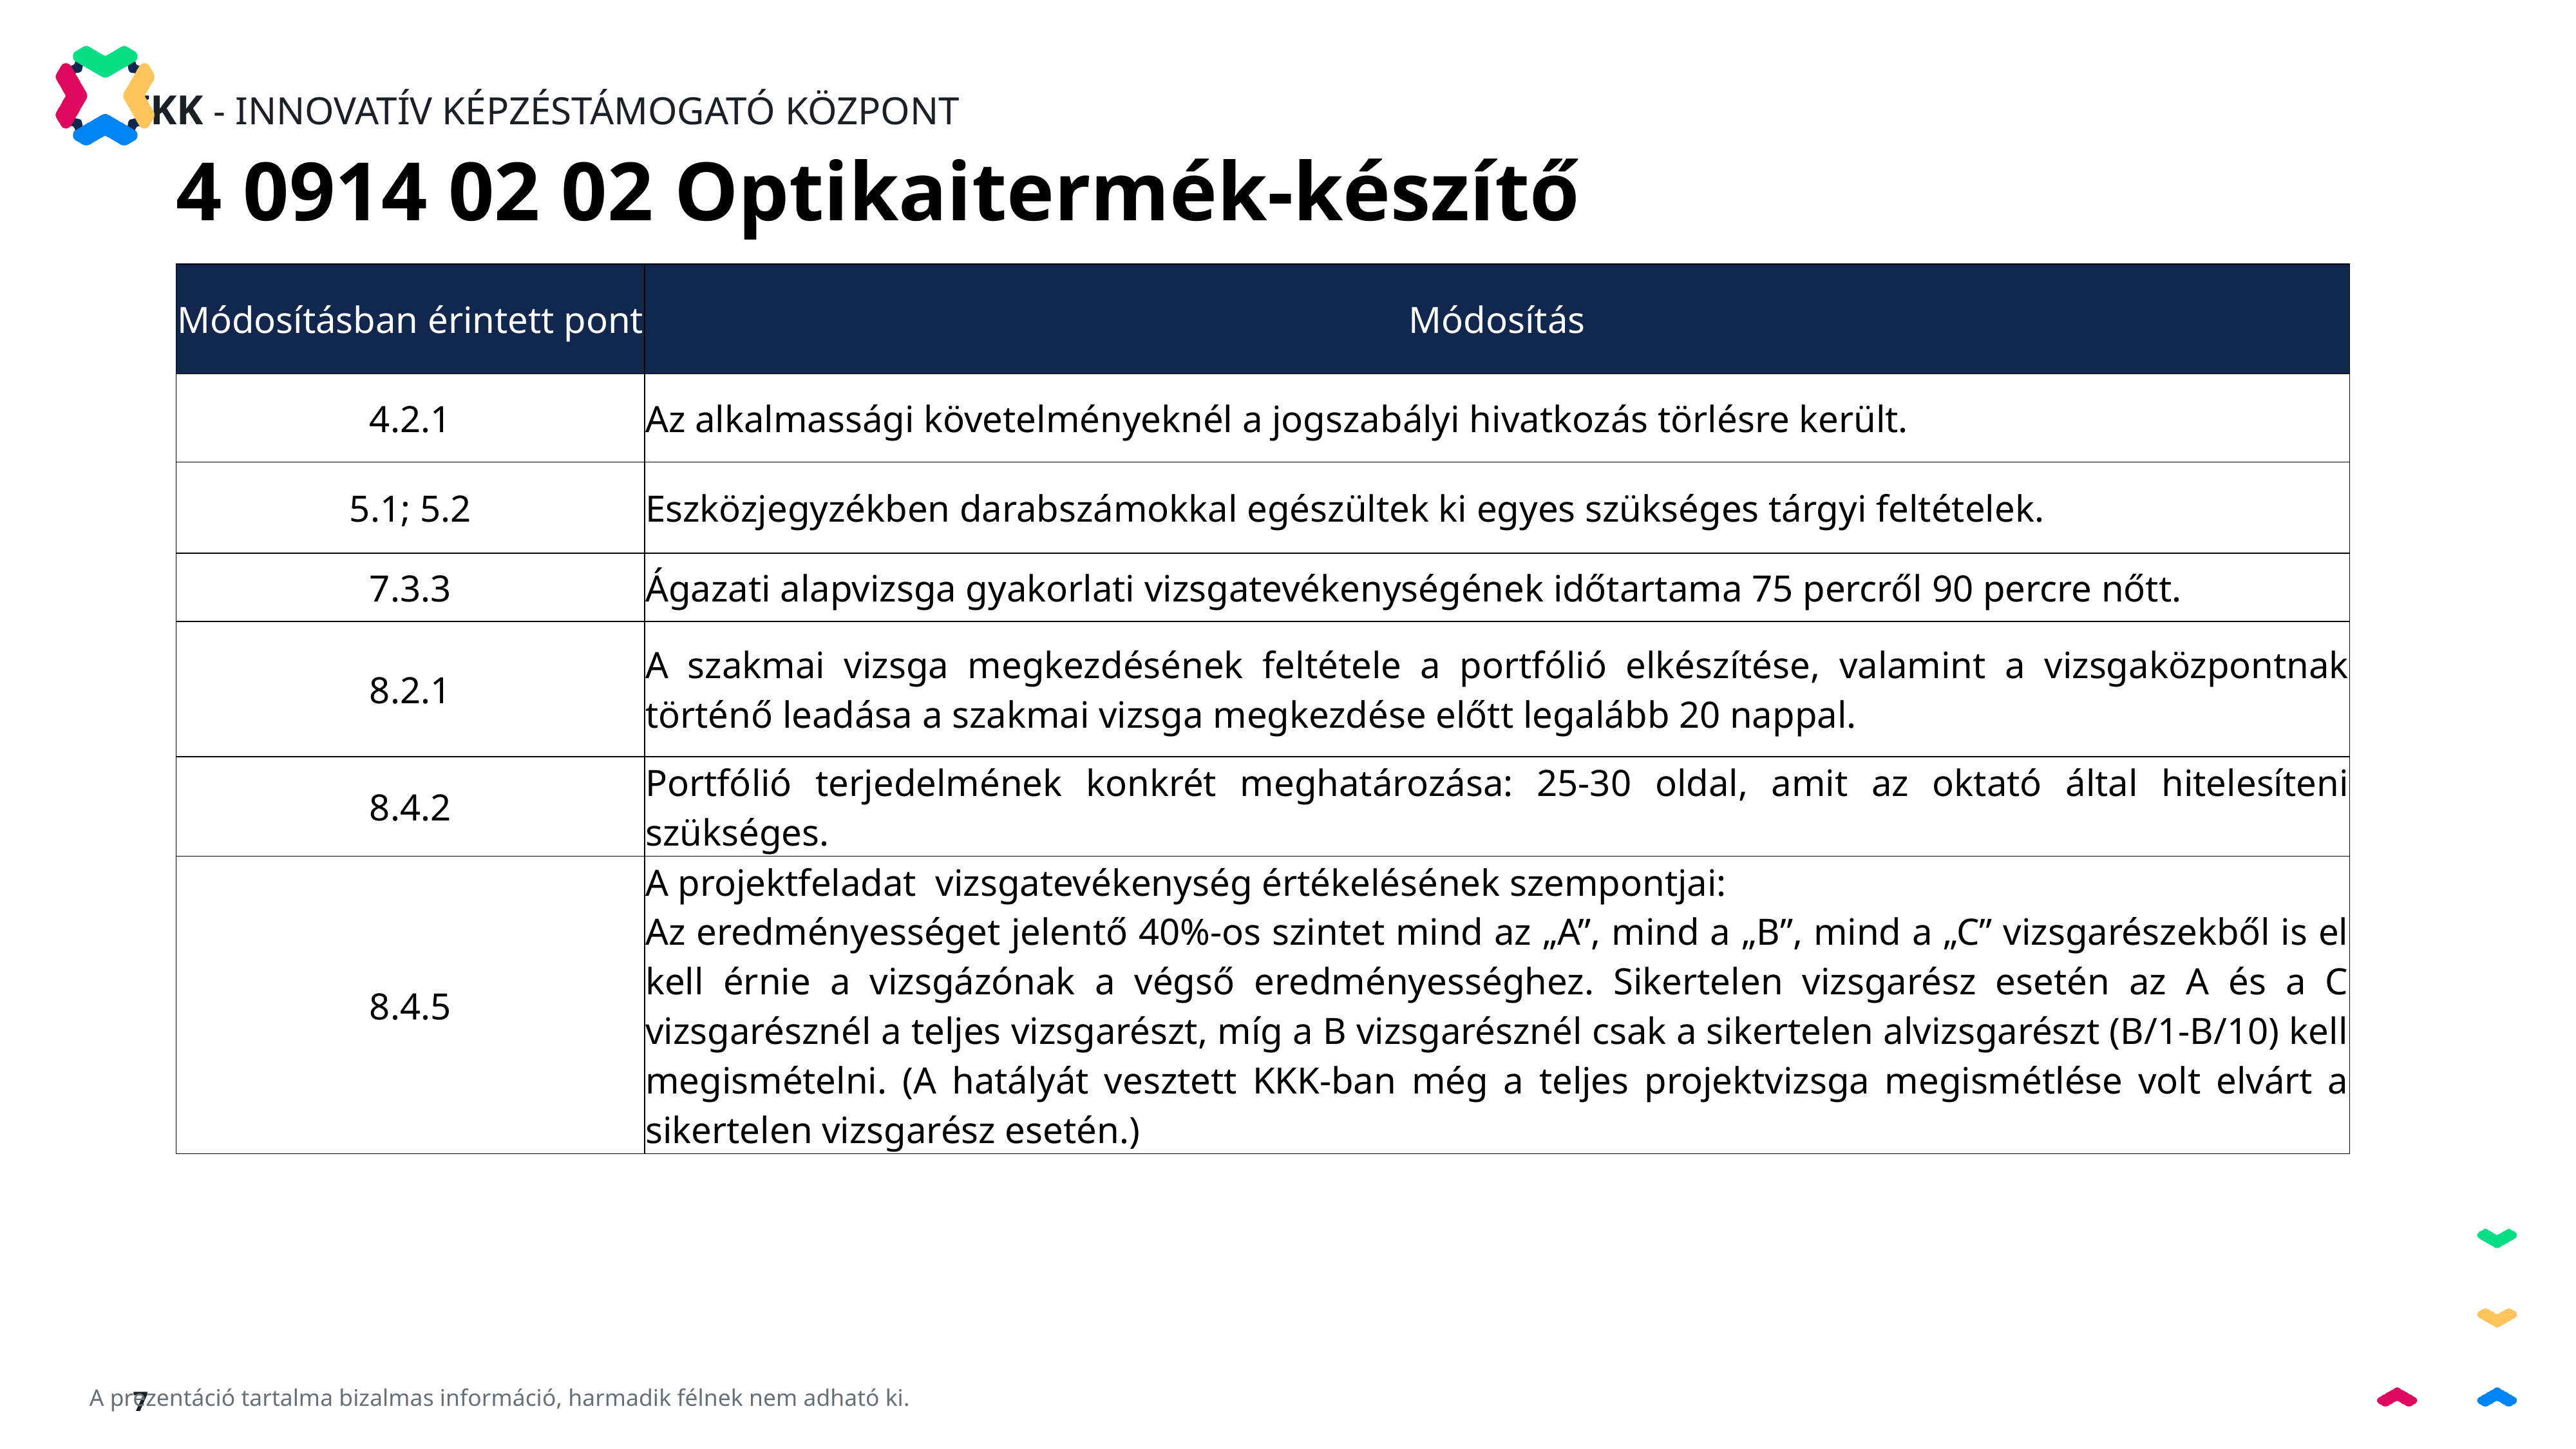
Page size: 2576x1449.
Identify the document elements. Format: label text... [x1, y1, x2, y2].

table_cell 5.1; 5.2 [176, 462, 644, 553]
table_header Módosításban érintett pont [176, 265, 644, 374]
table_cell A projektfeladat vizsgatevékenység értékelésének szempontjai: Az eredményességet jelentő 40%-os szintet mind az „A”, mind a „B”, mind a „C” vizsgarészekből is el kell érnie a vizsgázónak a végső eredményességhez. Sikertelen vizsgarész esetén az A és a C vizsgarésznél a teljes vizsgarészt, míg a B vizsgarésznél csak a sikertelen alvizsgarészt (B/1-B/10) kell megismételni. (A hatályát vesztett KKK-ban még a teljes projektvizsga megismétlése volt elvárt a sikertelen vizsgarész esetén.) [645, 857, 2349, 1153]
table_cell 8.2.1 [176, 622, 644, 756]
picture [55, 46, 155, 146]
table_cell 7.3.3 [176, 554, 644, 621]
list 4 0914 02 02 Optikaitermék-készítő [176, 140, 2352, 240]
table_cell 4.2.1 [176, 374, 644, 462]
table_cell Az alkalmassági követelményeknél a jogszabályi hivatkozás törlésre került. [645, 374, 2349, 462]
table_header Módosítás [645, 265, 2349, 374]
table_cell 8.4.5 [176, 857, 644, 1153]
table_cell A szakmai vizsga megkezdésének feltétele a portfólió elkészítése, valamint a vizsgaközpontnak történő leadása a szakmai vizsga megkezdése előtt legalább 20 nappal. [645, 622, 2349, 756]
table_cell Ágazati alapvizsga gyakorlati vizsgatevékenységének időtartama 75 percről 90 percre nőtt. [645, 554, 2349, 621]
table_cell 8.4.2 [176, 757, 644, 856]
table_cell Eszközjegyzékben darabszámokkal egészültek ki egyes szükséges tárgyi feltételek. [645, 462, 2349, 553]
picture [2377, 1229, 2517, 1406]
table_cell Portfólió terjedelmének konkrét meghatározása: 25-30 oldal, amit az oktató által hitelesíteni szükséges. [645, 757, 2349, 856]
